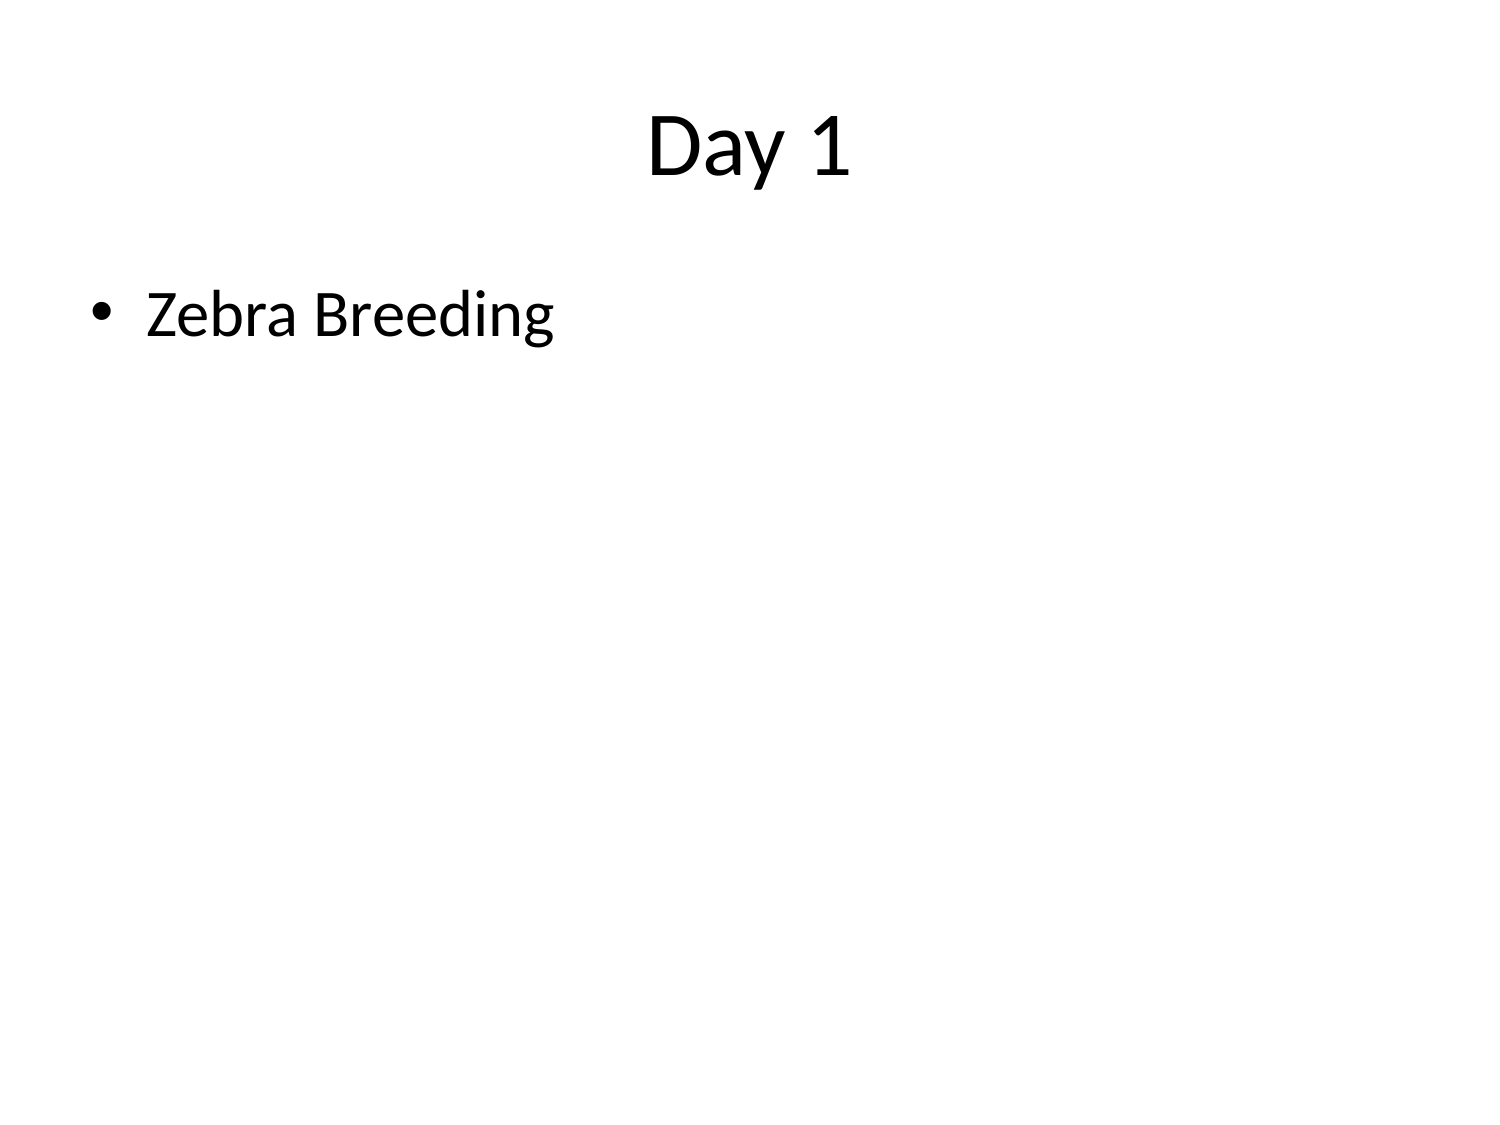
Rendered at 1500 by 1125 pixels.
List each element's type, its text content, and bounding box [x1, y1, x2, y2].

title Day 1 [75, 45, 1425, 233]
list Zebra Breeding [75, 262, 1425, 1005]
